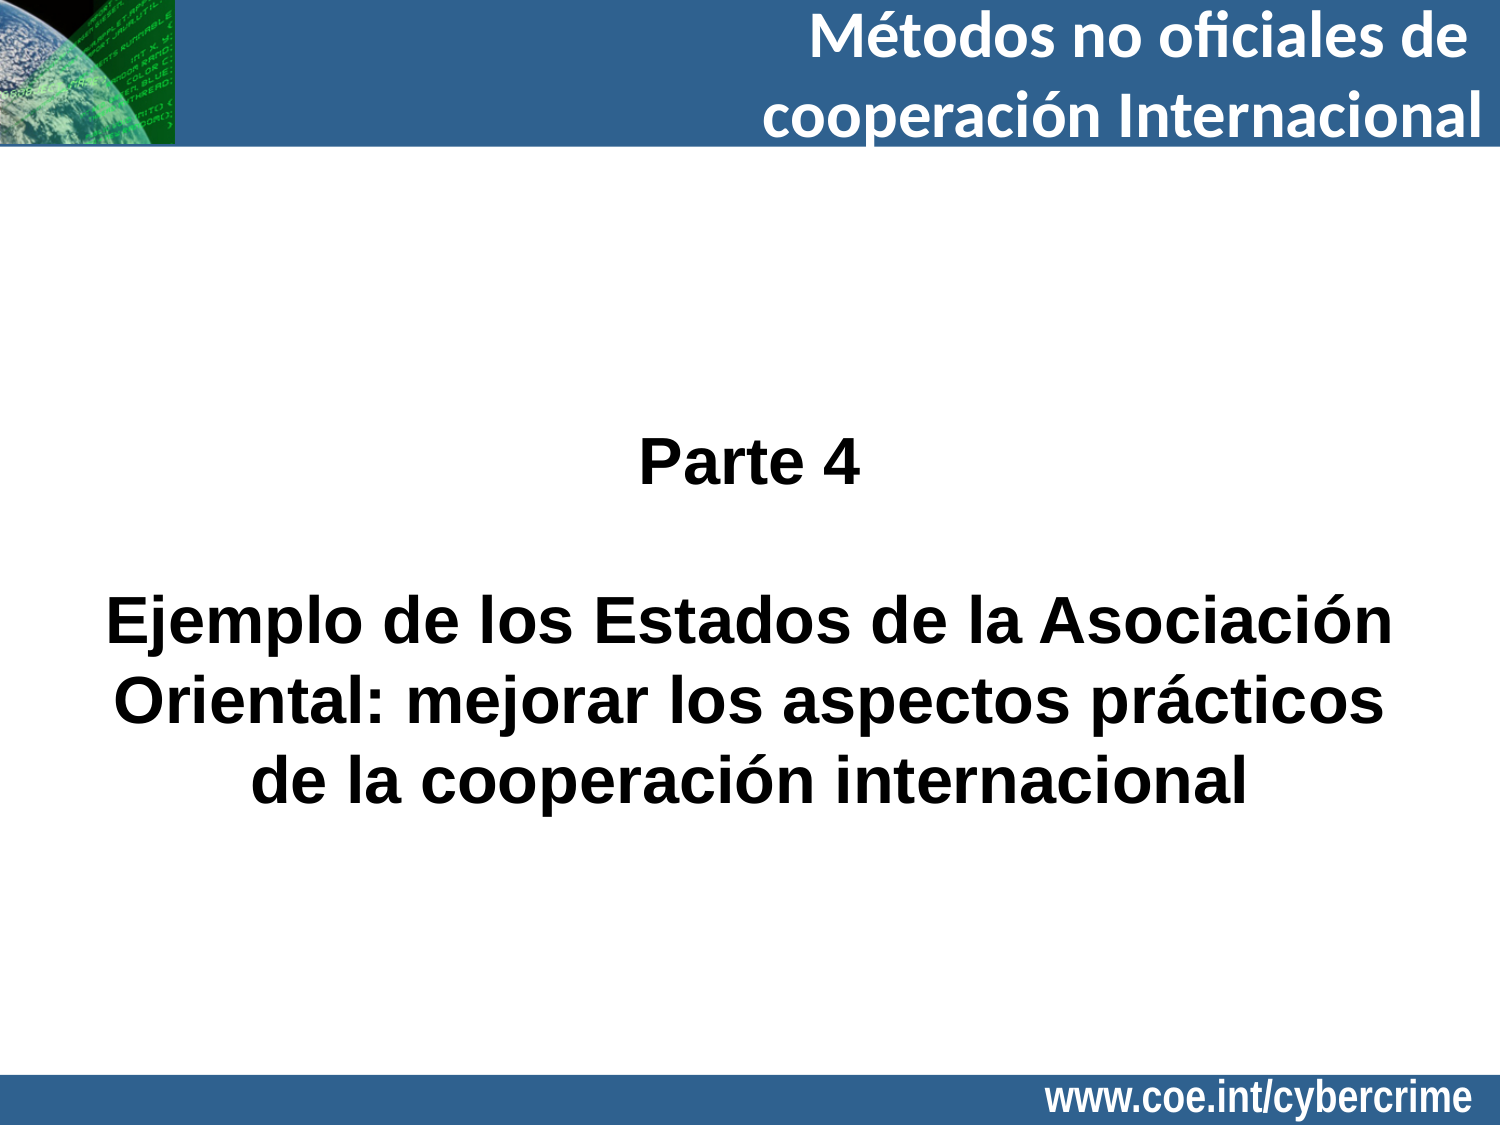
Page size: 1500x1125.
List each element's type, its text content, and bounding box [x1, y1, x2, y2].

picture [0, 0, 175, 144]
text_box Parte 4 Ejemplo de los Estados de la Asociación Oriental: mejorar los aspectos prácticos de la cooperación internacional [50, 425, 1450, 825]
text_box www.coe.int/cybercrime [1030, 1059, 1500, 1125]
text_box [0, 1073, 1030, 1125]
text_box Métodos no oficiales de cooperación Internacional [177, 0, 1500, 149]
